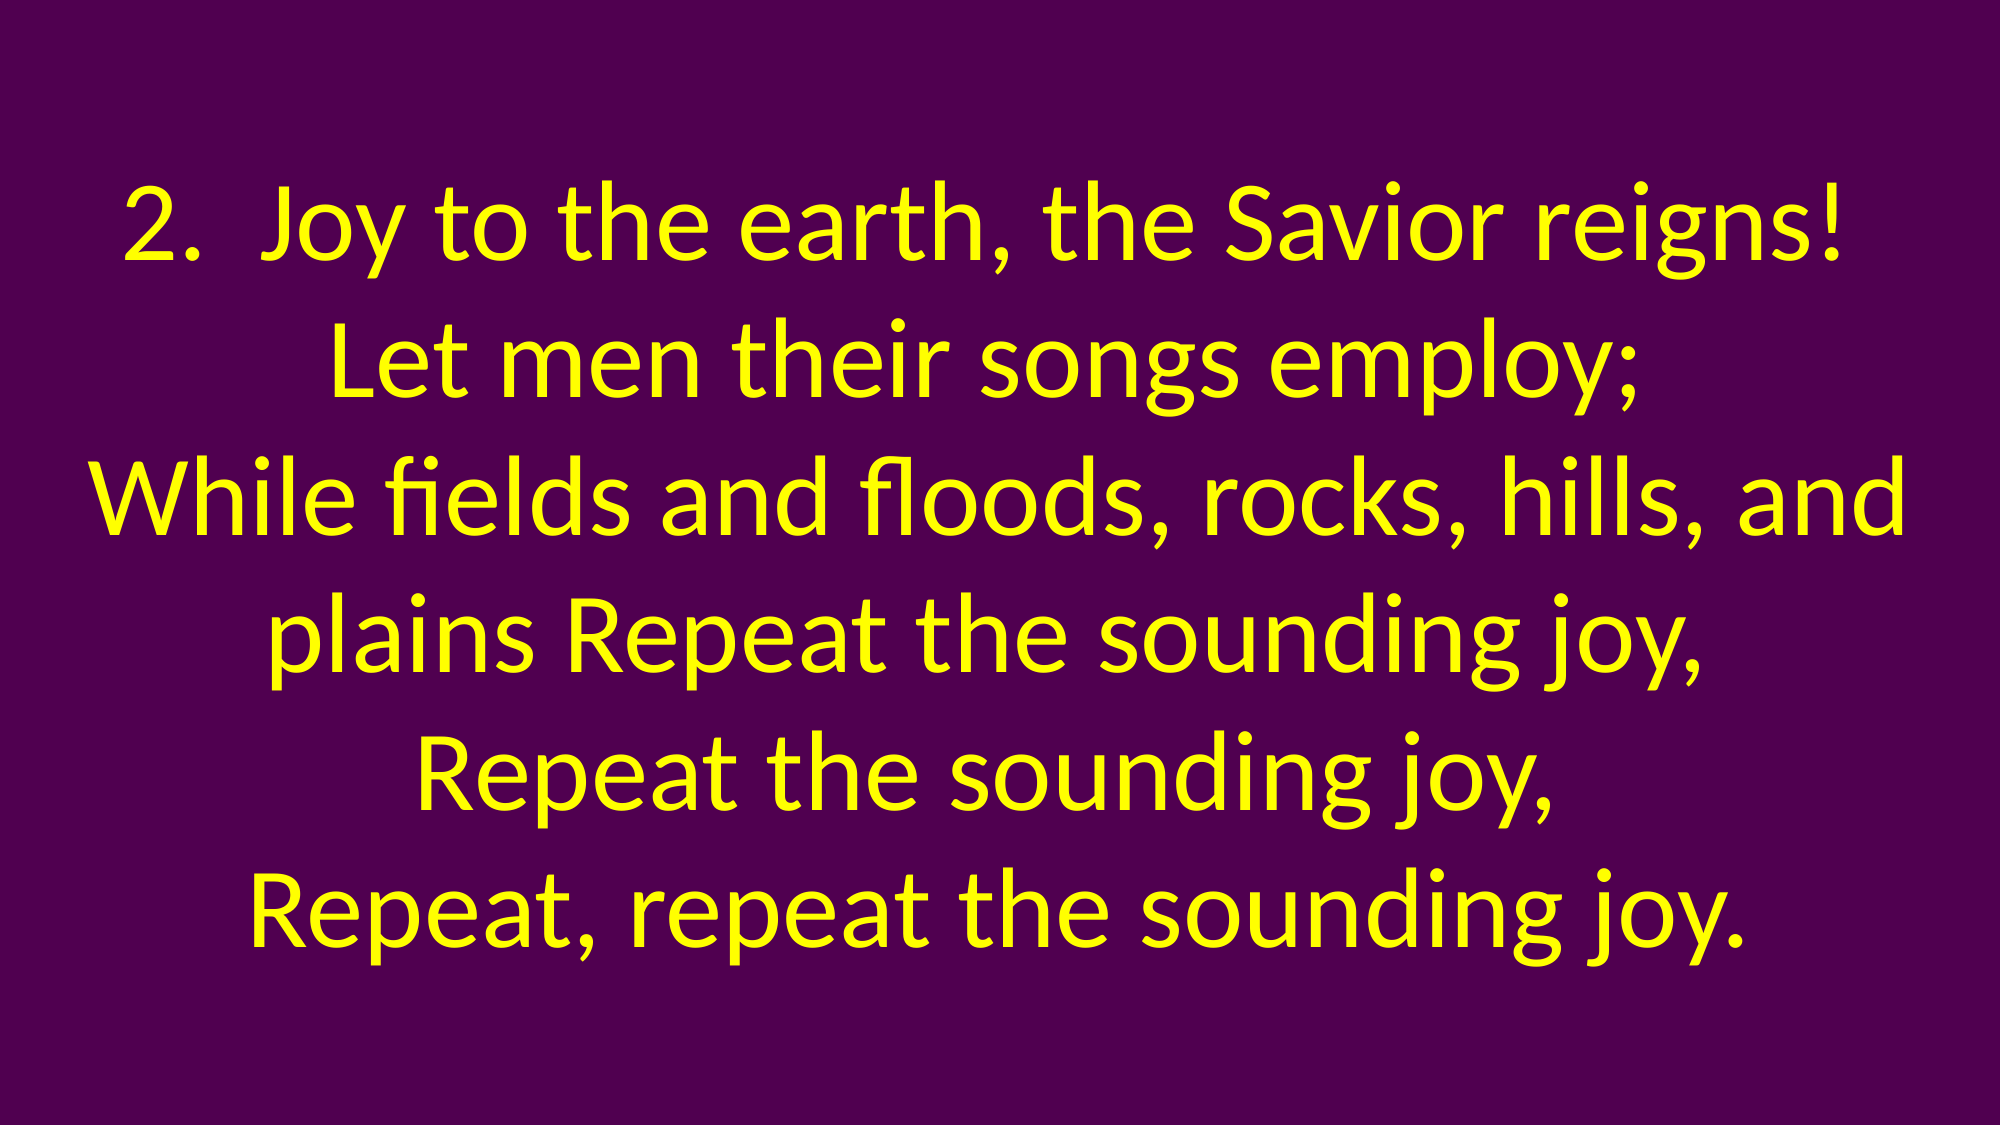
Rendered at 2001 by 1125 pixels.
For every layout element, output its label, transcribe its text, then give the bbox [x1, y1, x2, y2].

text_box 2. Joy to the earth, the Savior reigns! Let men their songs employ; While fields and floods, rocks, hills, and plains Repeat the sounding joy, Repeat the sounding joy, Repeat, repeat the sounding joy. [0, 138, 2000, 978]
